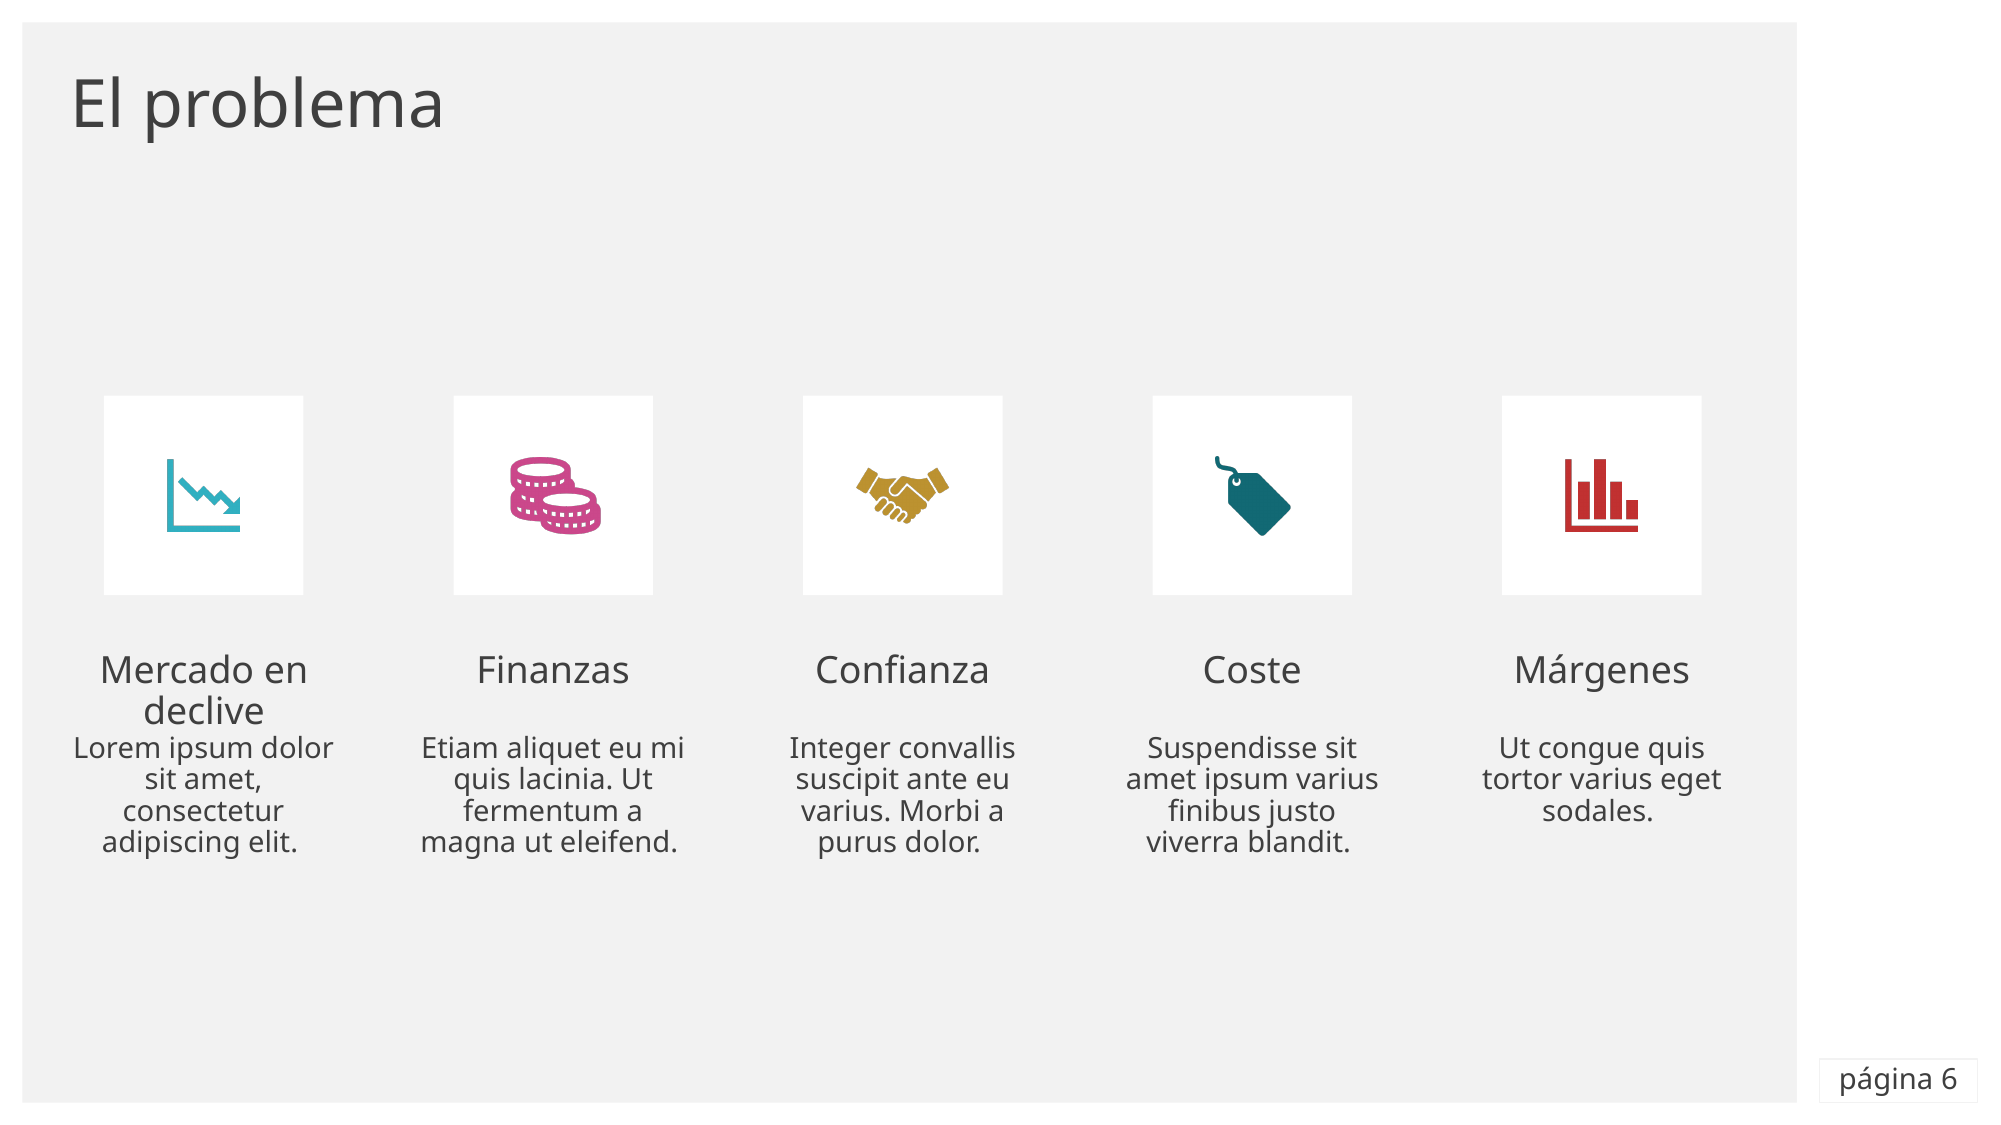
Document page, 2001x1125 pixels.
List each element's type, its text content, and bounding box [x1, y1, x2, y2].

list Mercado en declive [50, 651, 358, 711]
picture [1550, 444, 1654, 547]
picture [851, 444, 955, 547]
picture [152, 444, 255, 547]
picture [1201, 444, 1304, 547]
picture [502, 444, 605, 547]
list Integer convallis suscipit ante eu varius. Morbi a purus dolor. [769, 733, 1036, 852]
list Márgenes [1469, 651, 1735, 711]
list Confianza [769, 651, 1036, 711]
list Lorem ipsum dolor sit amet, consectetur adipiscing elit. [70, 733, 337, 852]
list Ut congue quis tortor varius eget sodales. [1469, 733, 1735, 852]
title El problema [70, 70, 1735, 142]
list Finanzas [420, 651, 687, 711]
list Coste [1119, 651, 1386, 711]
list Suspendisse sit amet ipsum varius finibus justo viverra blandit. [1119, 733, 1386, 852]
list Etiam aliquet eu mi quis lacinia. Ut fermentum a magna ut eleifend. [420, 733, 687, 852]
slide_number página ‹#› [1819, 1058, 1978, 1103]
